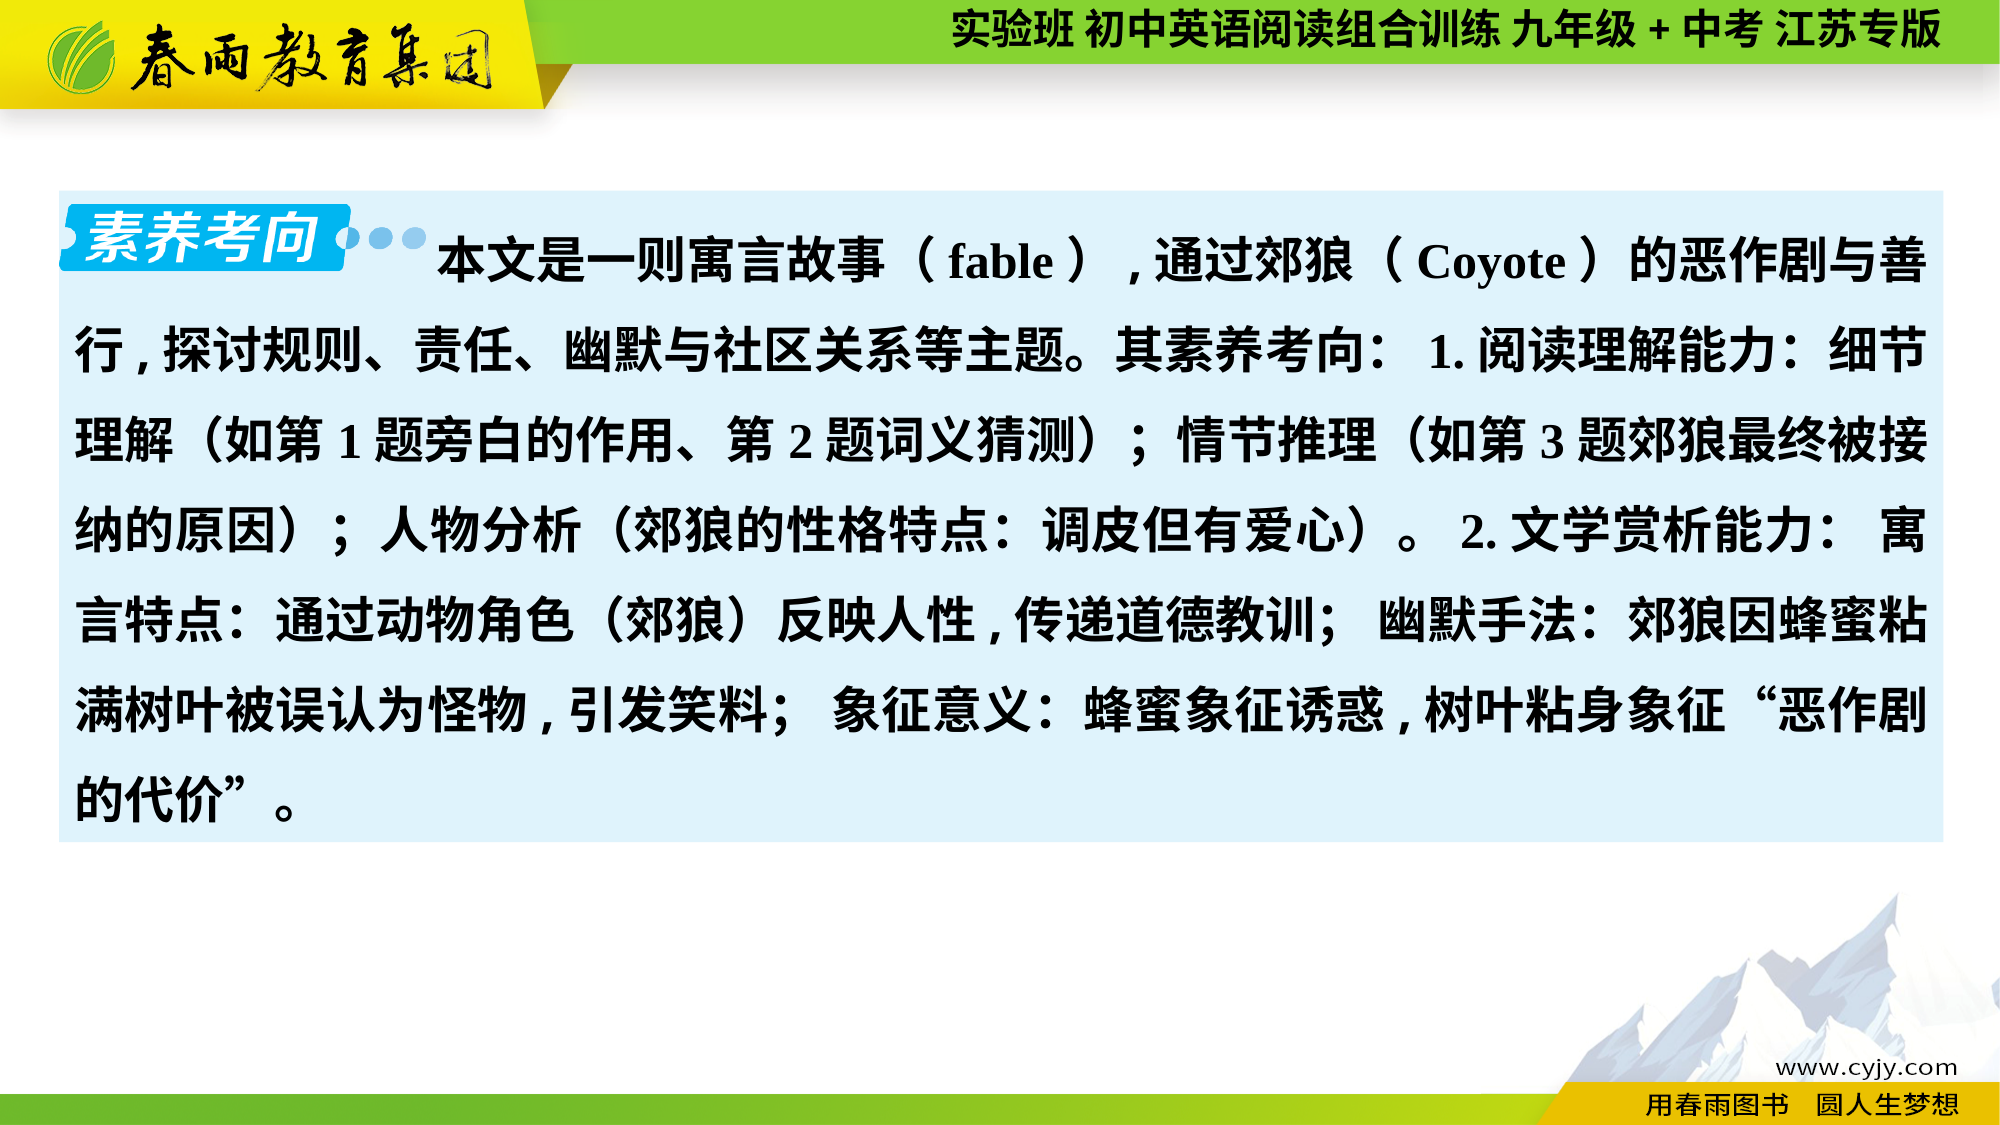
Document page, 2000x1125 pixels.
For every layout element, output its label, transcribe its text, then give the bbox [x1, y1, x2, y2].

picture [0, 0, 2000, 1125]
list 本文是一则寓言故事（fable）,通过郊狼（Coyote）的恶作剧与善行,探讨规则、责任、幽默与社区关系等主题。其素养考向：1.阅读理解能力：细节理解（如第1题旁白的作用、第2题词义猜测）；情节推理（如第3题郊狼最终被接纳的原因）；人物分析（郊狼的性格特点：调皮但有爱心）。2.文学赏析能力： 寓言特点：通过动物角色（郊狼）反映人性,传递道德教训； 幽默手法：郊狼因蜂蜜粘满树叶被误认为怪物,引发笑料； 象征意义：蜂蜜象征诱惑,树叶粘身象征“恶作剧的代价”。 [59, 190, 1944, 843]
